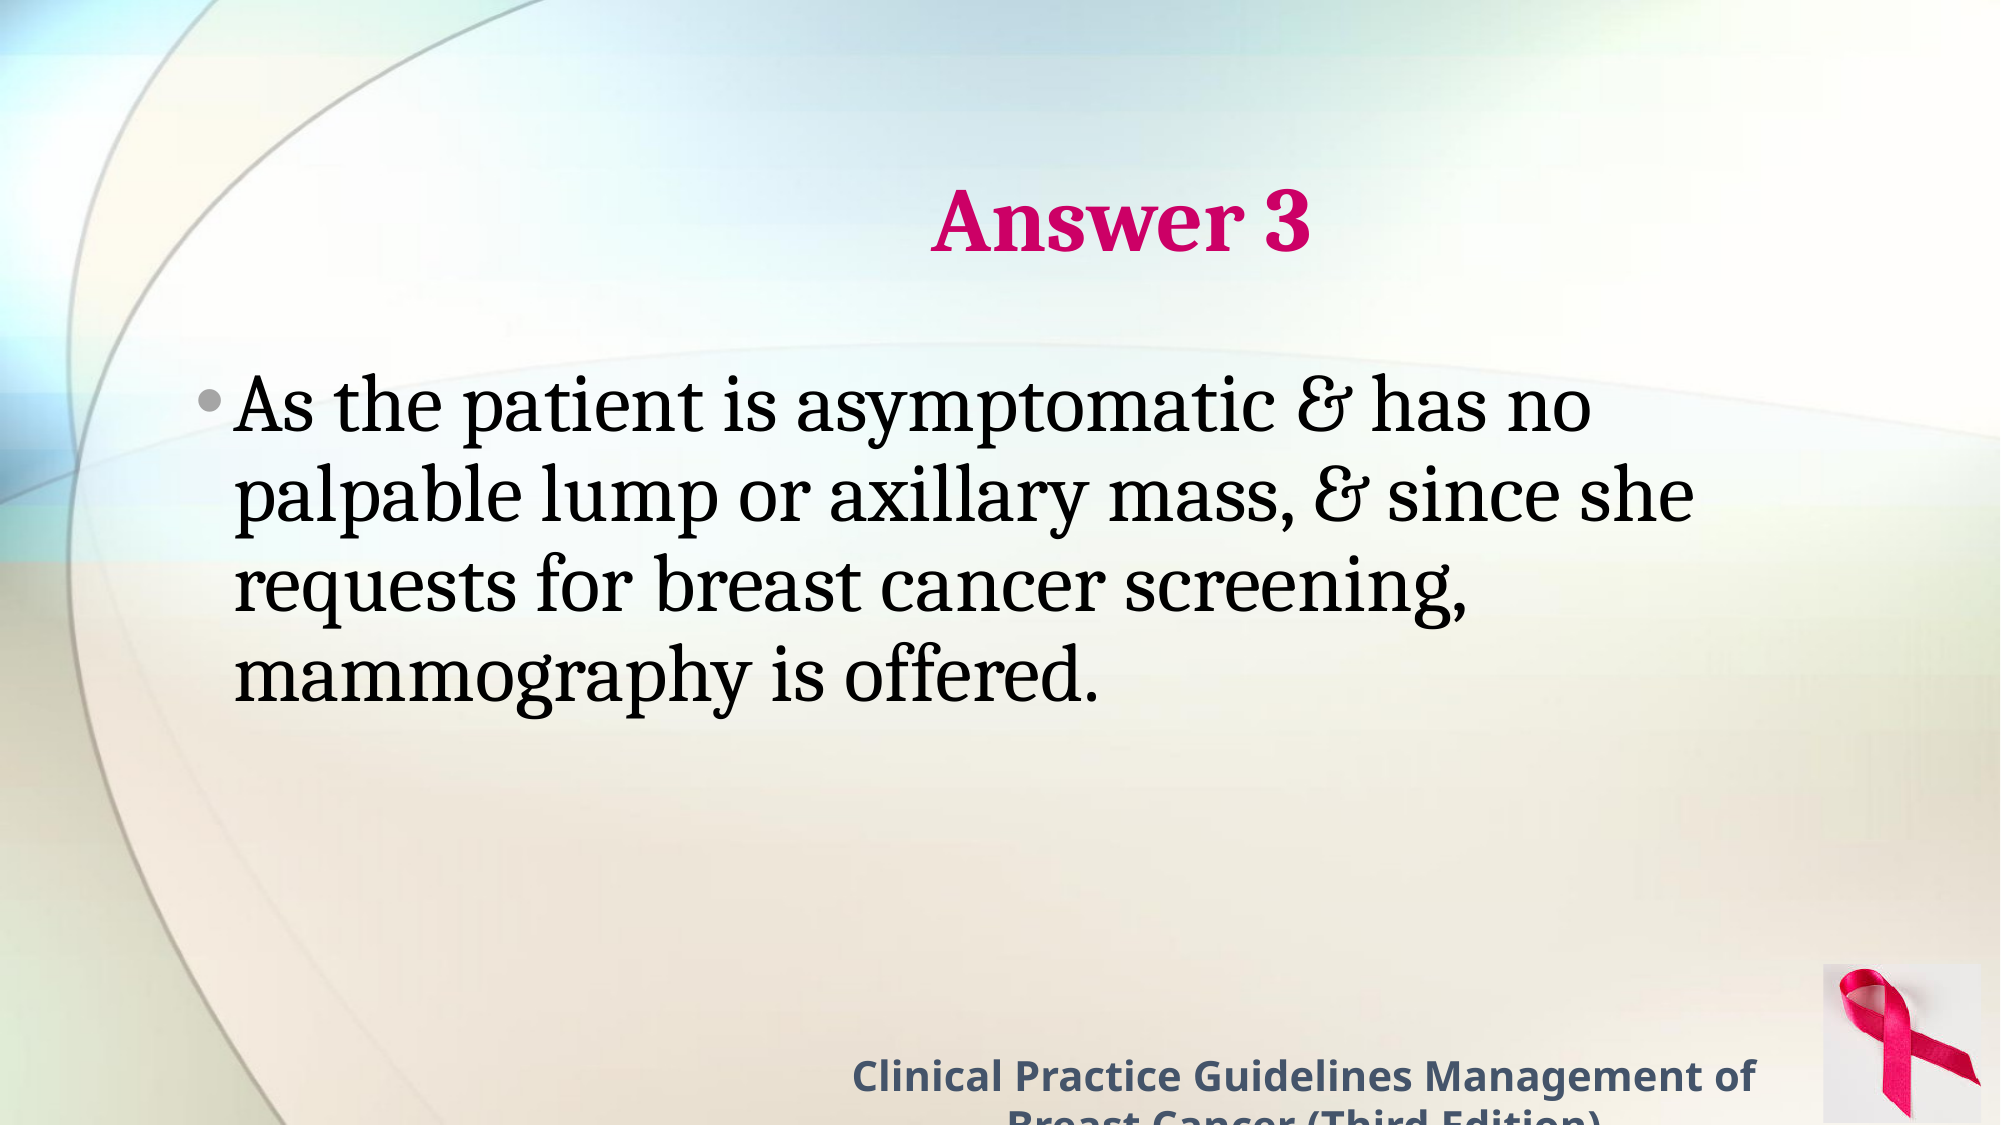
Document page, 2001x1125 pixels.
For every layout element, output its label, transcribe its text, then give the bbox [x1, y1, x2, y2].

picture [0, 0, 2001, 1125]
text_box Clinical Practice Guidelines Management of Breast Cancer (Third Edition) [788, 1042, 1820, 1125]
list As the patient is asymptomatic & has no palpable lump or axillary mass, & since she requests for breast cancer screening, mammography is offered. [180, 352, 1863, 1066]
title Answer 3 [381, 105, 1863, 323]
